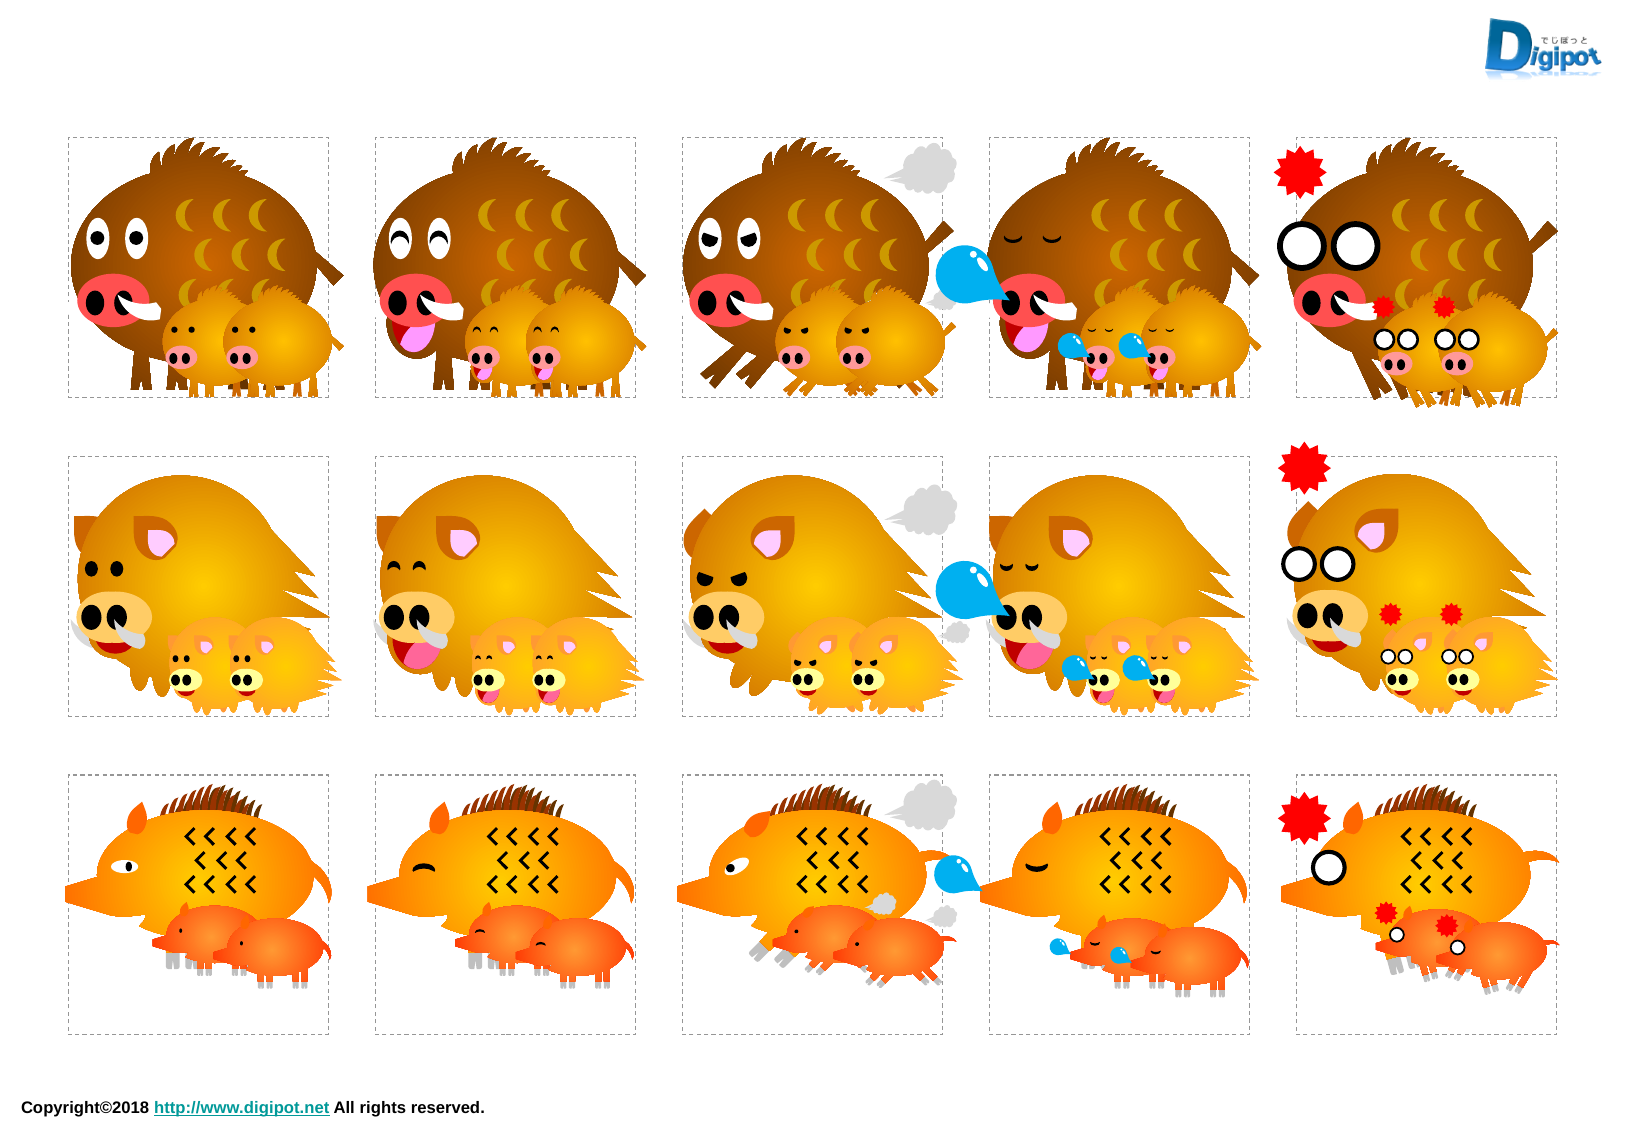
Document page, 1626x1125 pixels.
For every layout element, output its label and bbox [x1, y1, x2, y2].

text_box [57, 137, 345, 397]
text_box [70, 475, 342, 716]
text_box [676, 779, 958, 989]
text_box [933, 783, 1249, 998]
text_box [1273, 137, 1559, 408]
picture [1485, 18, 1602, 82]
text_box [935, 137, 1262, 397]
text_box [682, 475, 971, 715]
text_box [372, 475, 645, 716]
text_box [1277, 783, 1560, 996]
text_box [669, 137, 934, 397]
text_box [367, 783, 635, 989]
text_box [359, 137, 647, 397]
text_box [64, 783, 332, 989]
text_box [972, 475, 1260, 716]
text_box [1277, 441, 1559, 715]
